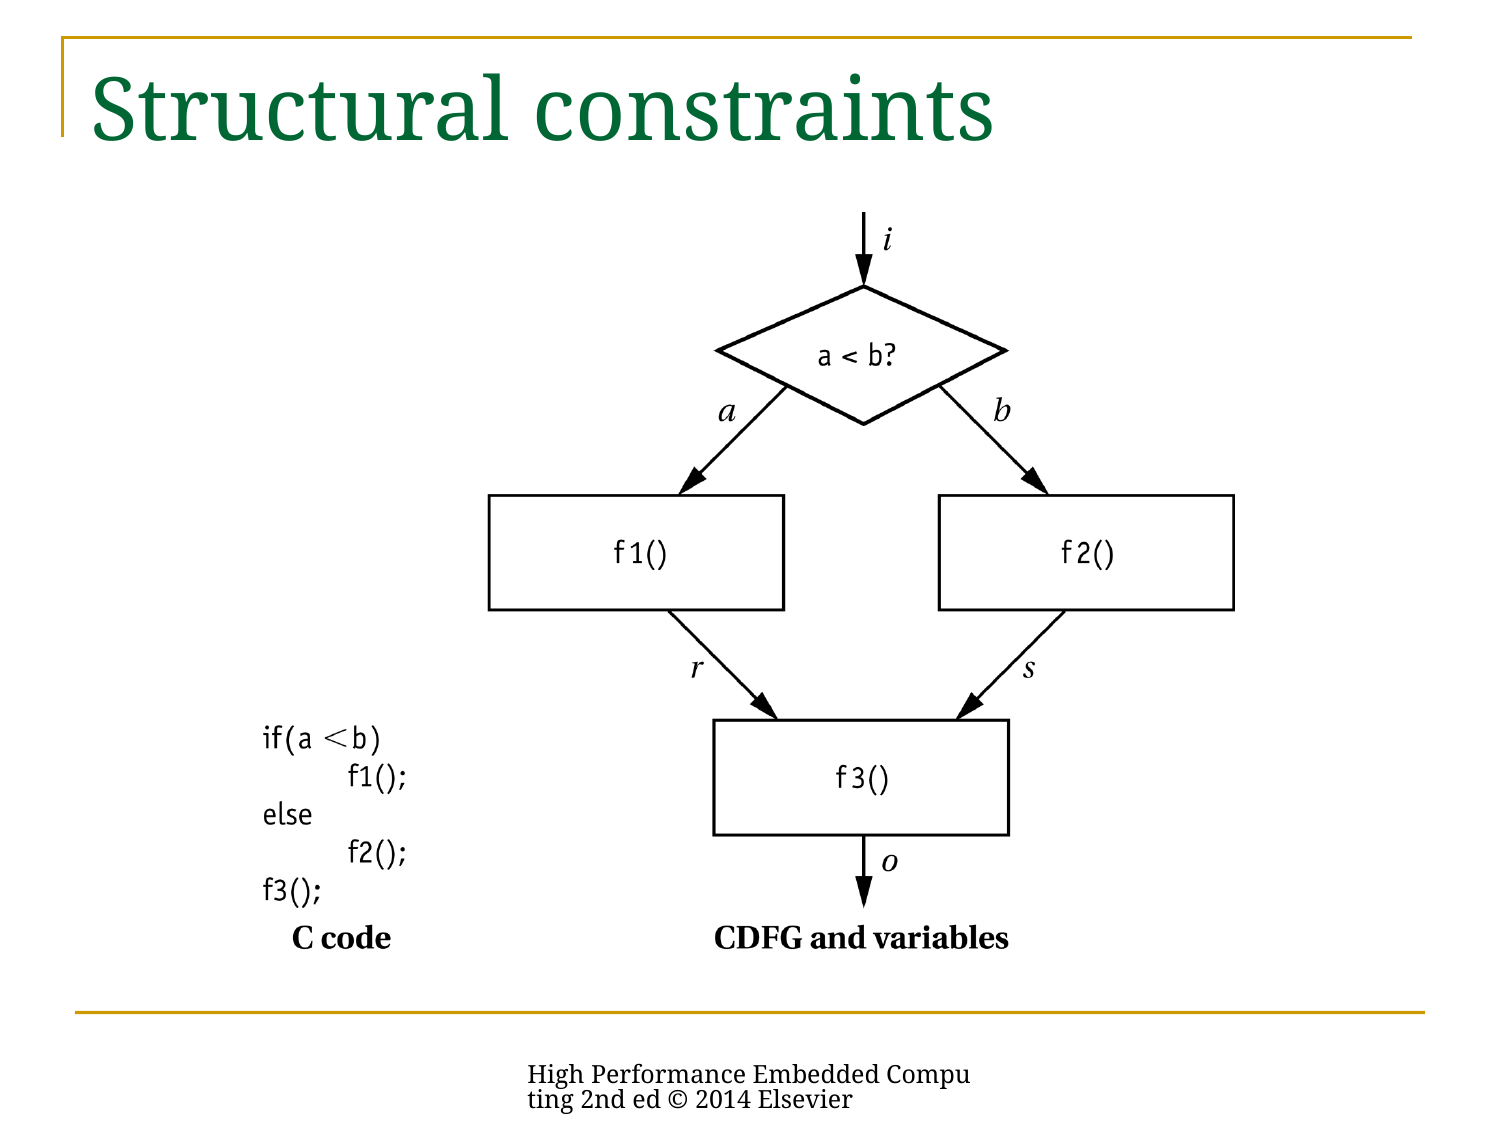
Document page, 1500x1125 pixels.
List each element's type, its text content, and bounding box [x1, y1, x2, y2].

footer High Performance Embedded Computing 2nd ed © 2014 Elsevier [512, 1025, 988, 1100]
title Structural constraints [75, 45, 1425, 233]
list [262, 212, 1235, 956]
